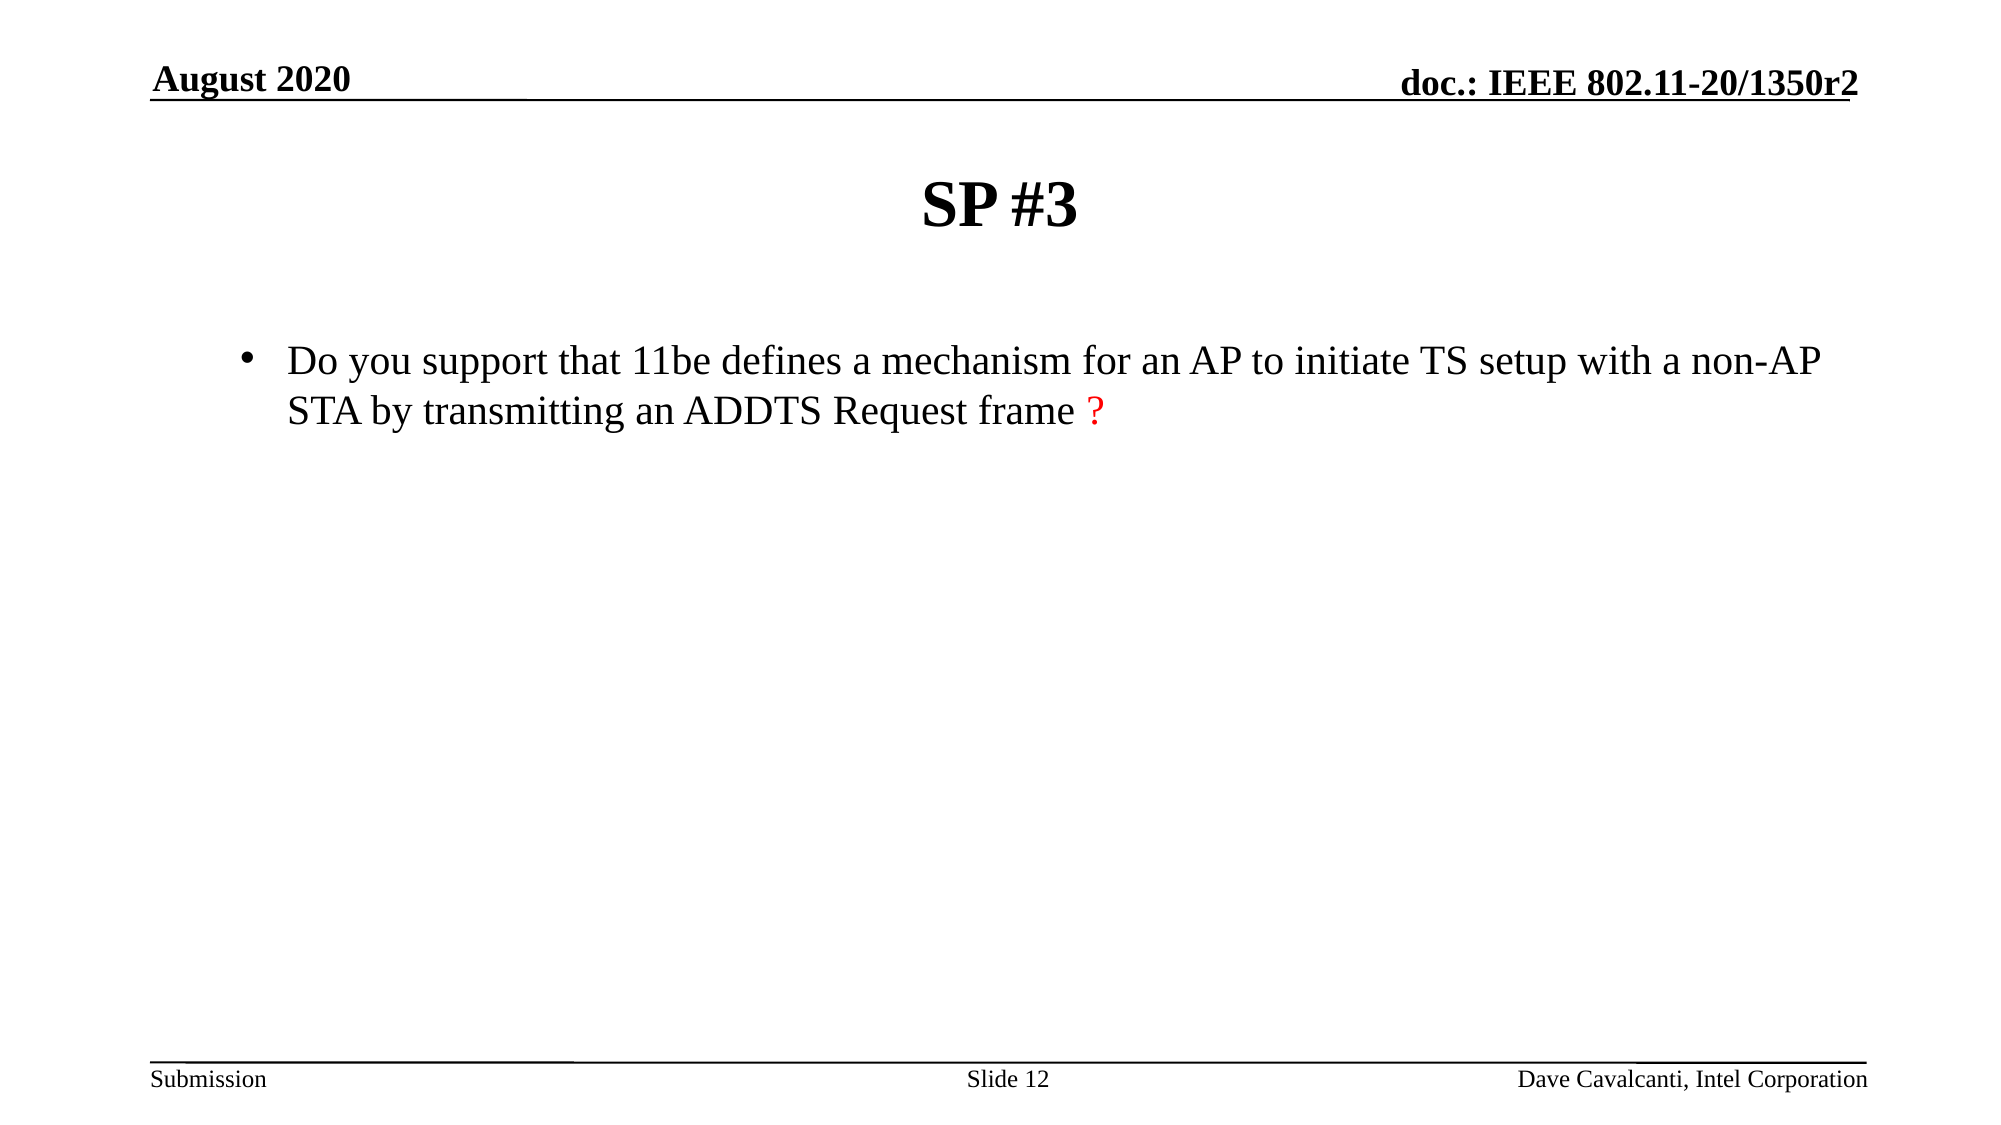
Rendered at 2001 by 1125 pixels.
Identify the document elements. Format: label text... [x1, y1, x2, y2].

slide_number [152, 54, 563, 100]
footer Dave Cavalcanti, Intel Corporation [1171, 1061, 1869, 1093]
title SP #3 [149, 112, 1850, 288]
list Do you support that 11be defines a mechanism for an AP to initiate TS setup with a non-AP STA by transmitting an ADDTS Request frame ? [149, 324, 1850, 1000]
slide_number Slide 12 [950, 1061, 1067, 1123]
